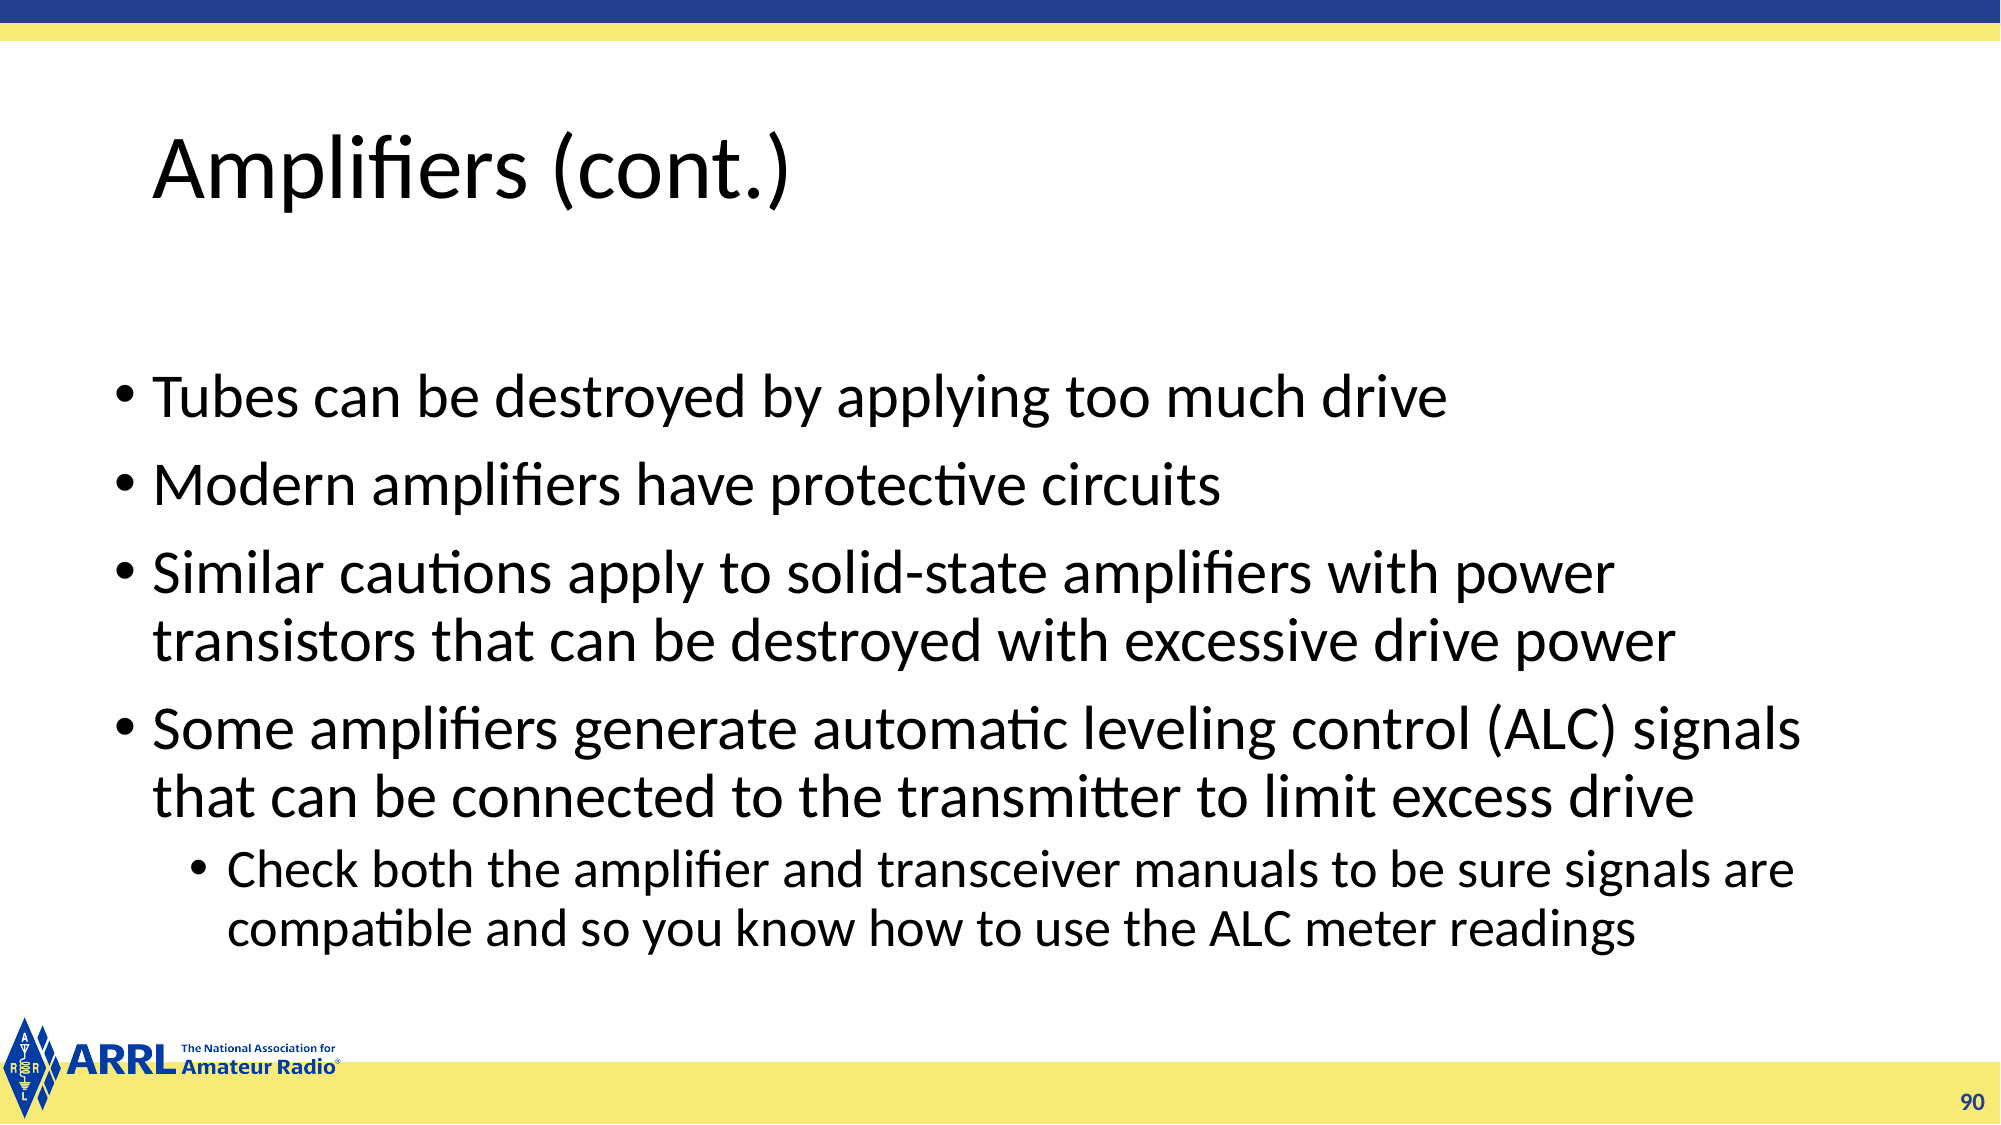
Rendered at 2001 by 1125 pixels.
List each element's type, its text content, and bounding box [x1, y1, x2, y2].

picture [1, 1015, 342, 1121]
list Tubes can be destroyed by applying too much drive Modern amplifiers have protective circuits Similar cautions apply to solid-state amplifiers with power transistors that can be destroyed with excessive drive power Some amplifiers generate automatic leveling control (ALC) signals that can be connected to the transmitter to limit excess drive Check both the amplifier and transceiver manuals to be sure signals are compatible and so you know how to use the ALC meter readings [99, 355, 1900, 1075]
title Amplifiers (cont.) [137, 59, 1863, 278]
